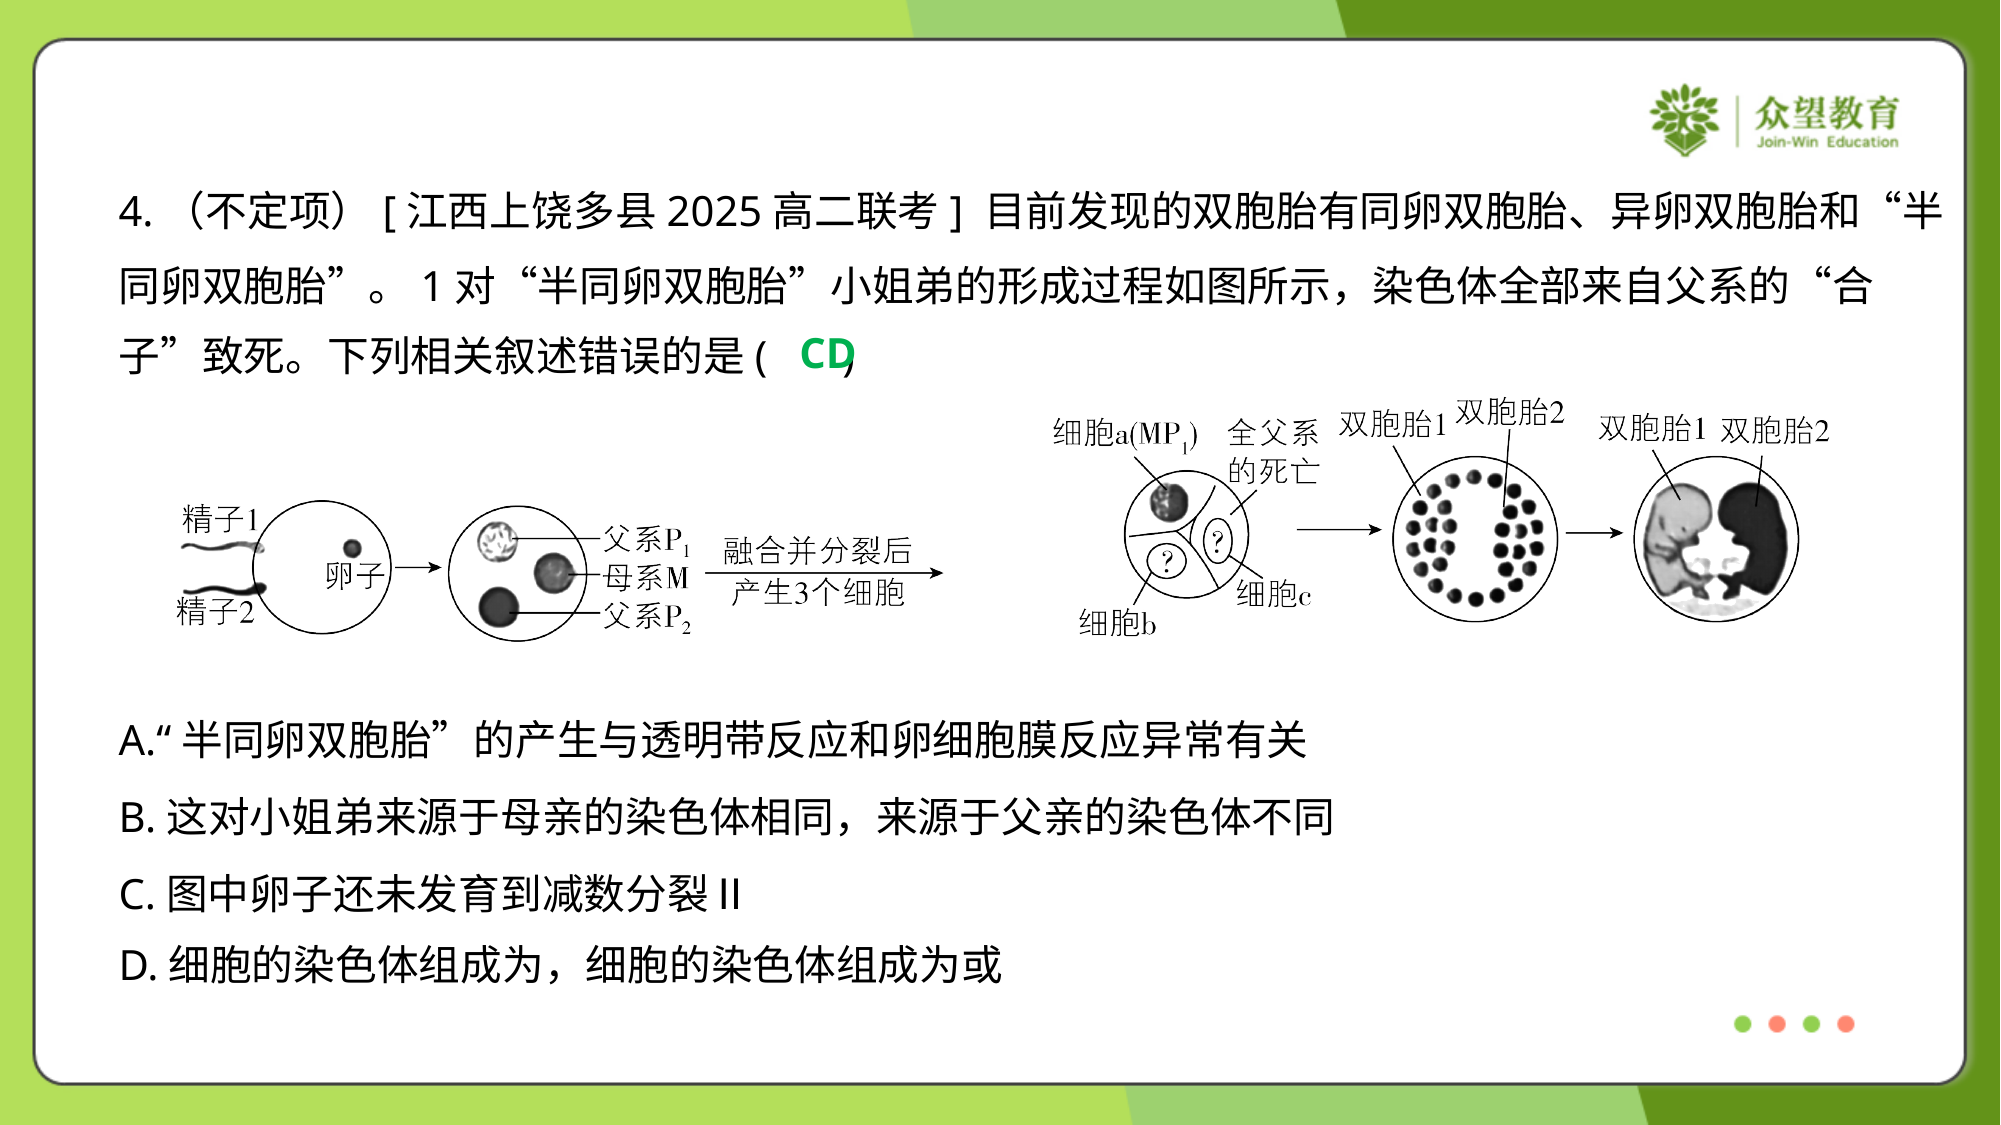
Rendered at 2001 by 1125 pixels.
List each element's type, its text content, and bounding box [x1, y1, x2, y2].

text_box CD [782, 306, 874, 371]
picture [0, 0, 2000, 1125]
text_box 4.（不定项）[江西上饶多县2025高二联考] 目前发现的双胞胎有同卵双胞胎、异卵双胞胎和“半 同卵双胞胎”。1对“半同卵双胞胎”小姐弟的形成过程如图所示，染色体全部来自父系的“合 子”致死。下列相关叙述错误的是( ) [118, 159, 1883, 373]
